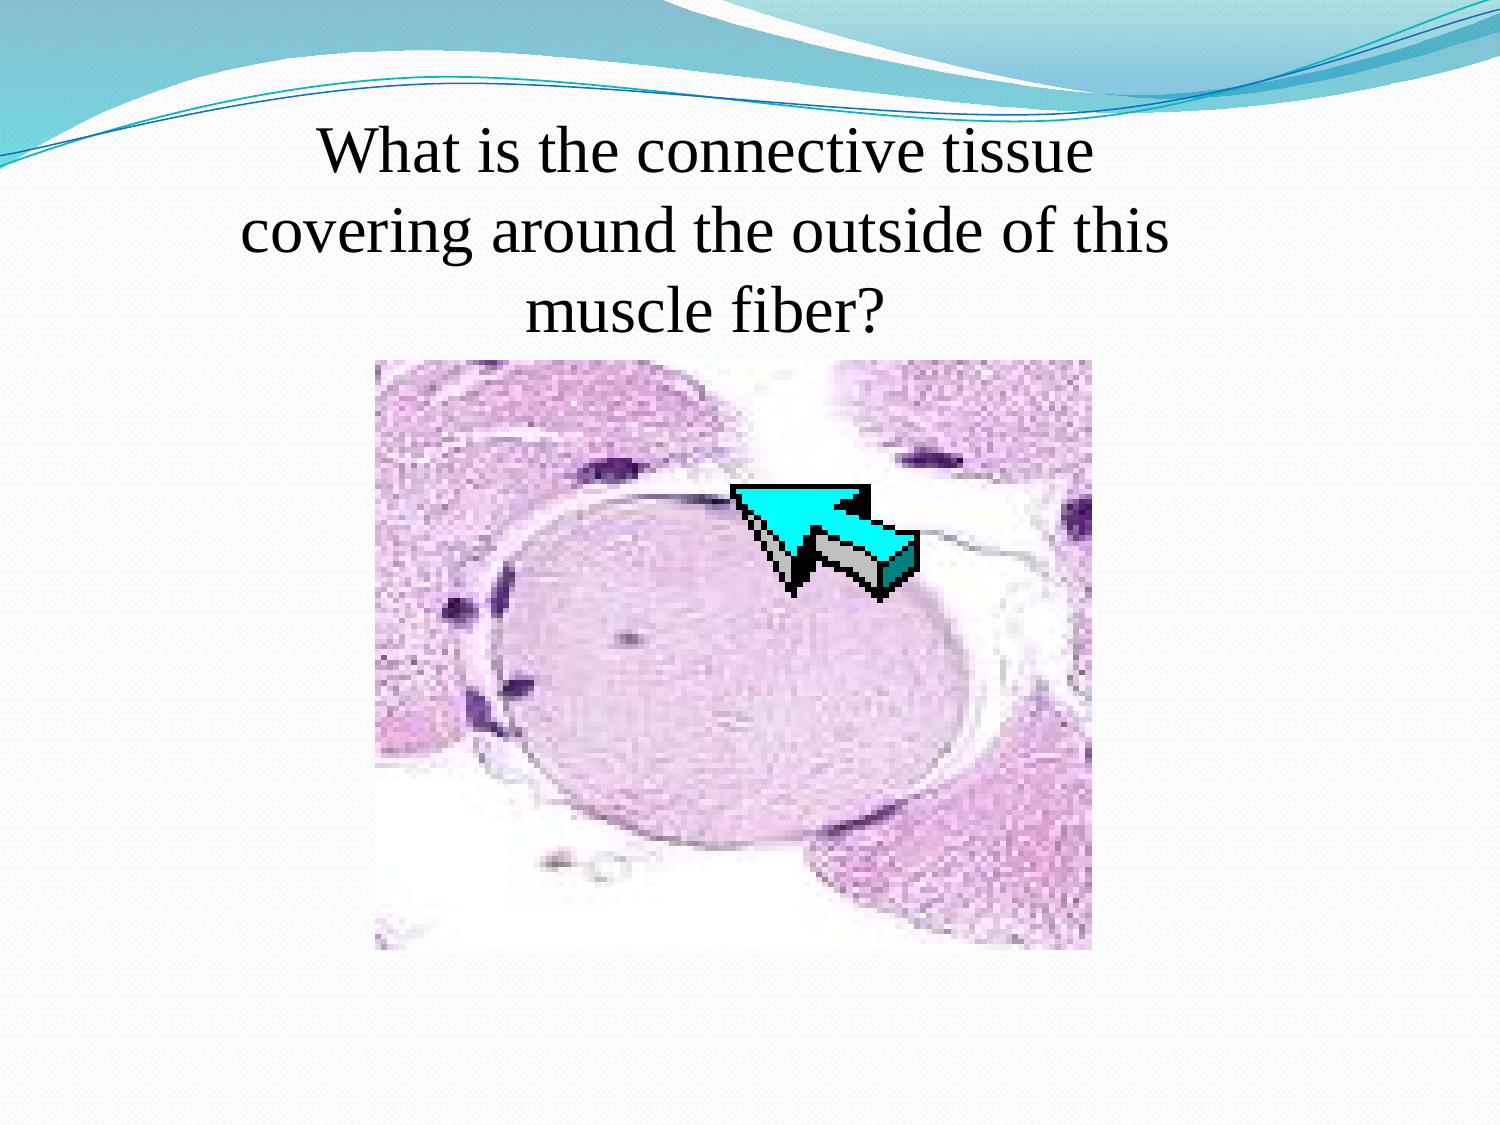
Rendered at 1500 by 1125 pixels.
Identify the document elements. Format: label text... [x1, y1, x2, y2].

text_box What is the connective tissue covering around the outside of this muscle fiber? [187, 98, 1225, 353]
picture [374, 360, 1092, 951]
